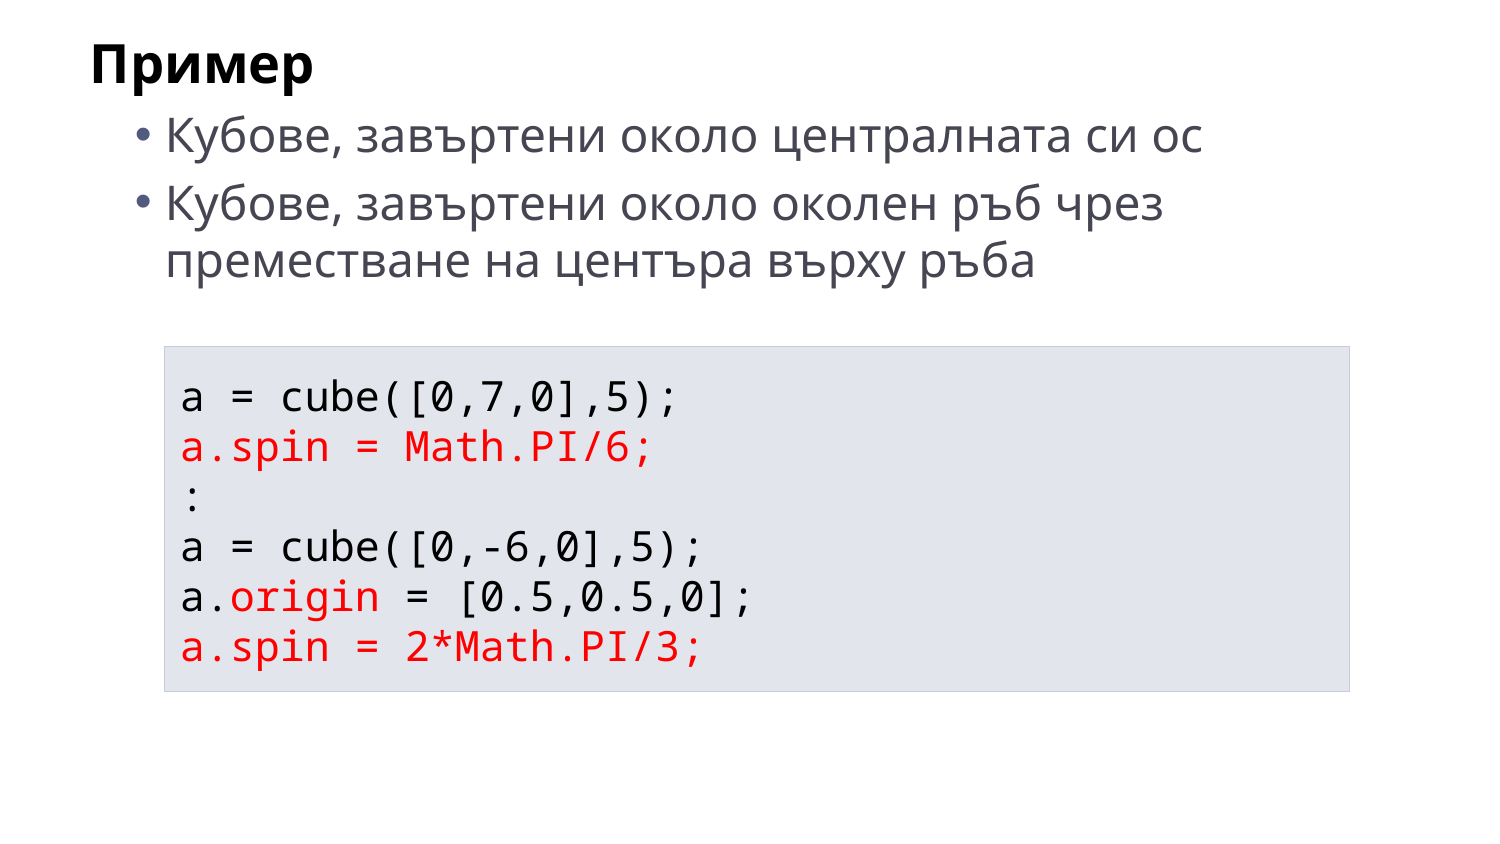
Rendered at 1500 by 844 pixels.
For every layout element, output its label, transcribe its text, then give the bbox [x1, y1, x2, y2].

list Пример Кубове, завъртени около централната си ос Кубове, завъртени около околен ръб чрез преместване на центъра върху ръба [75, 21, 1475, 835]
text_box a = cube([0,7,0],5); a.spin = Math.PI/6; : a = cube([0,-6,0],5); a.origin = [0.5,0.5,0]; a.spin = 2*Math.PI/3; [164, 346, 1350, 692]
